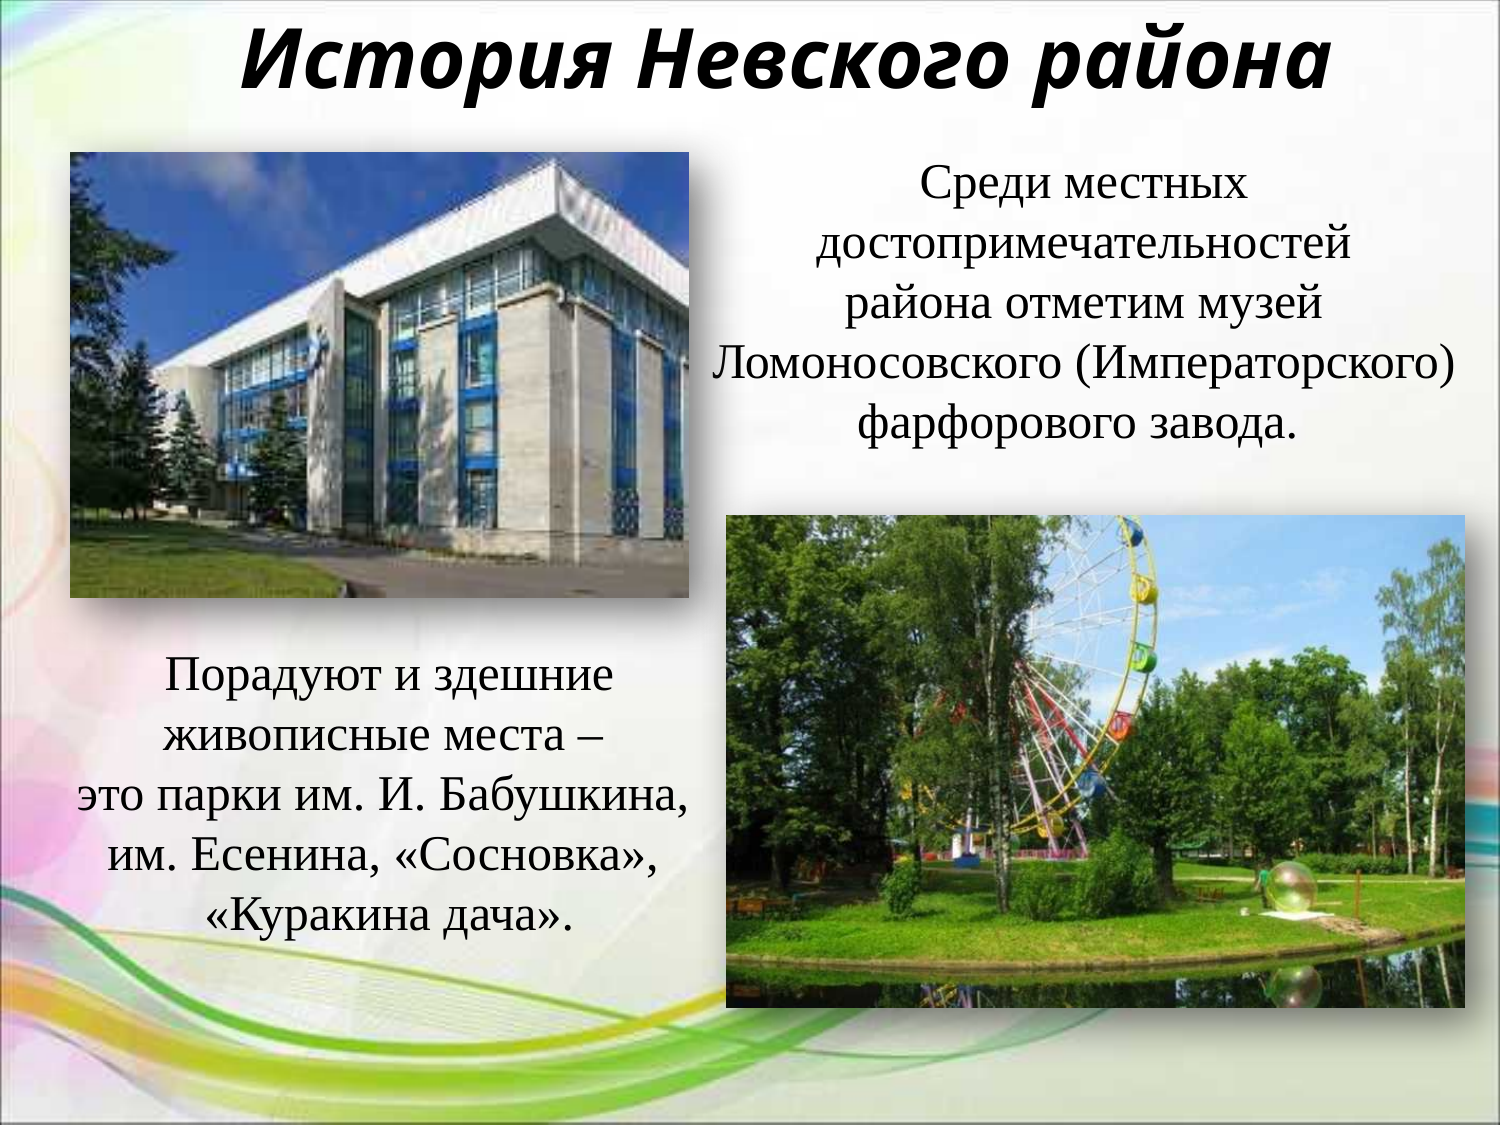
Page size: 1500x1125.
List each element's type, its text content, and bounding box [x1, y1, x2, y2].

picture [0, 0, 1500, 1125]
text_box Порадуют и здешние живописные места – это парки им. И. Бабушкина, им. Есенина, «Сосновка», «Куракина дача». [61, 632, 717, 948]
list Среди местных достопримечательностей района отметим музей Ломоносовского (Императорского) фарфорового завода. [704, 140, 1500, 434]
title История Невского района [128, 58, 1444, 140]
